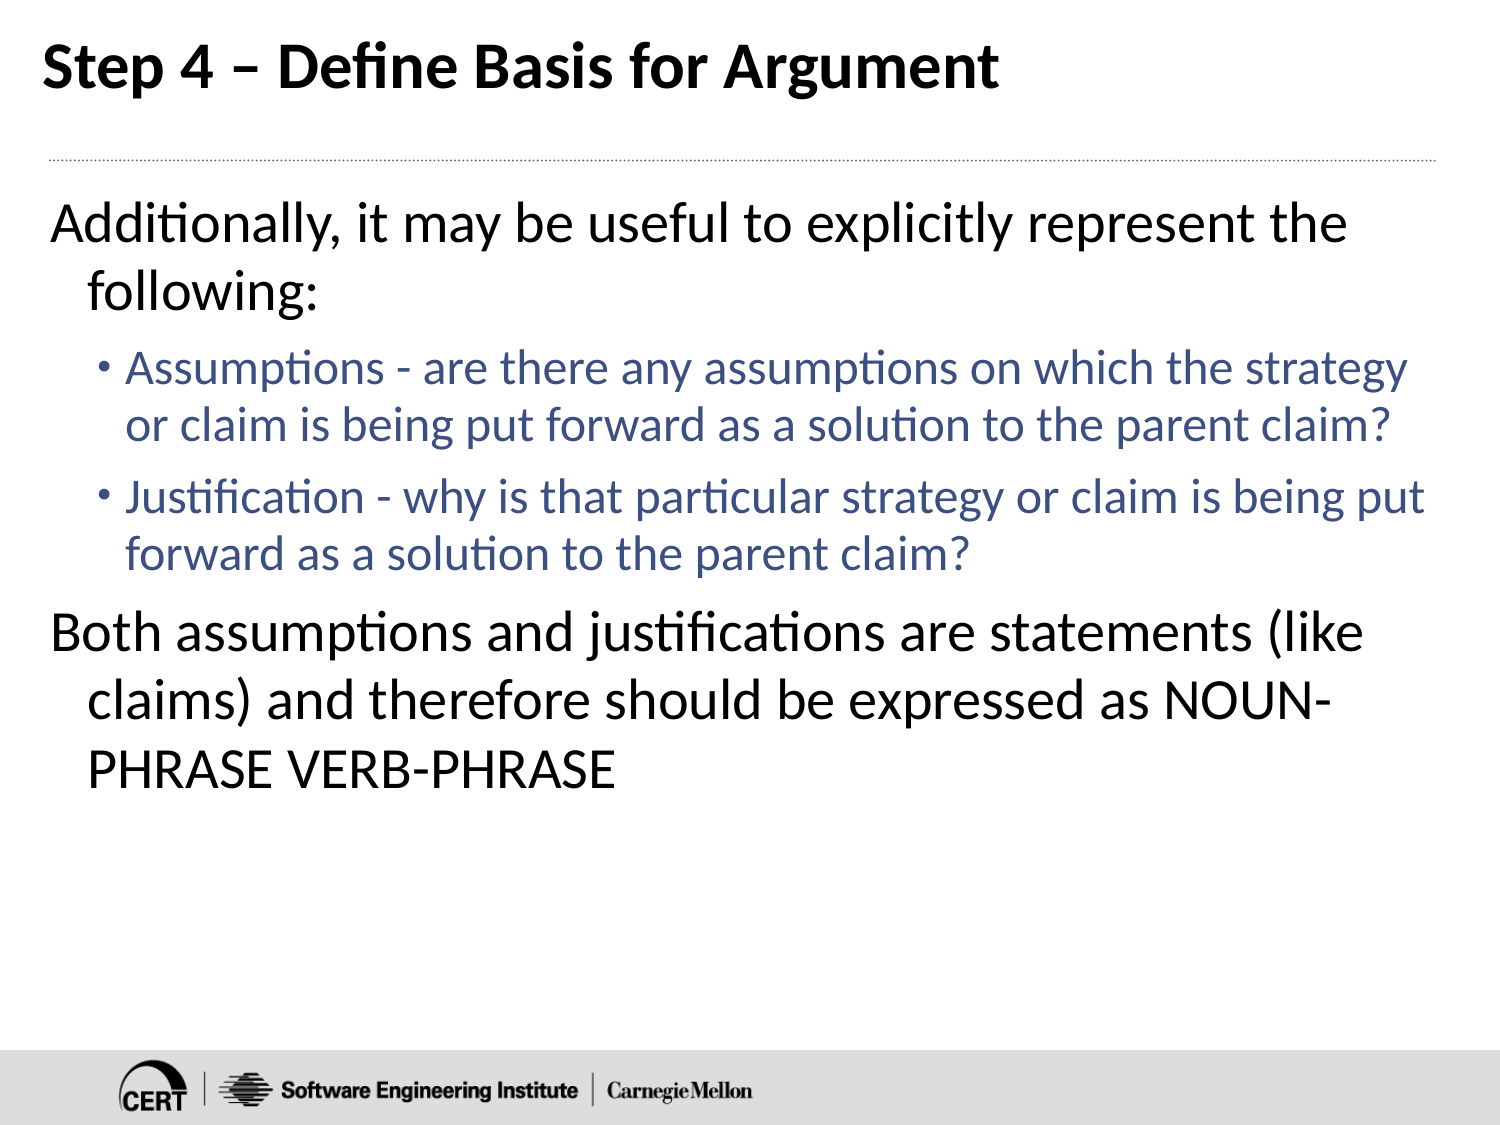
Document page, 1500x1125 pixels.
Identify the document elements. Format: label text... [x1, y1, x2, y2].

list Additionally, it may be useful to explicitly represent the following: Assumptions - are there any assumptions on which the strategy or claim is being put forward as a solution to the parent claim? Justification - why is that particular strategy or claim is being put forward as a solution to the parent claim? Both assumptions and justifications are statements (like claims) and therefore should be expressed as NOUN-PHRASE VERB-PHRASE [49, 187, 1438, 1001]
picture [102, 1056, 765, 1117]
title Step 4 – Define Basis for Argument [42, 37, 1434, 155]
